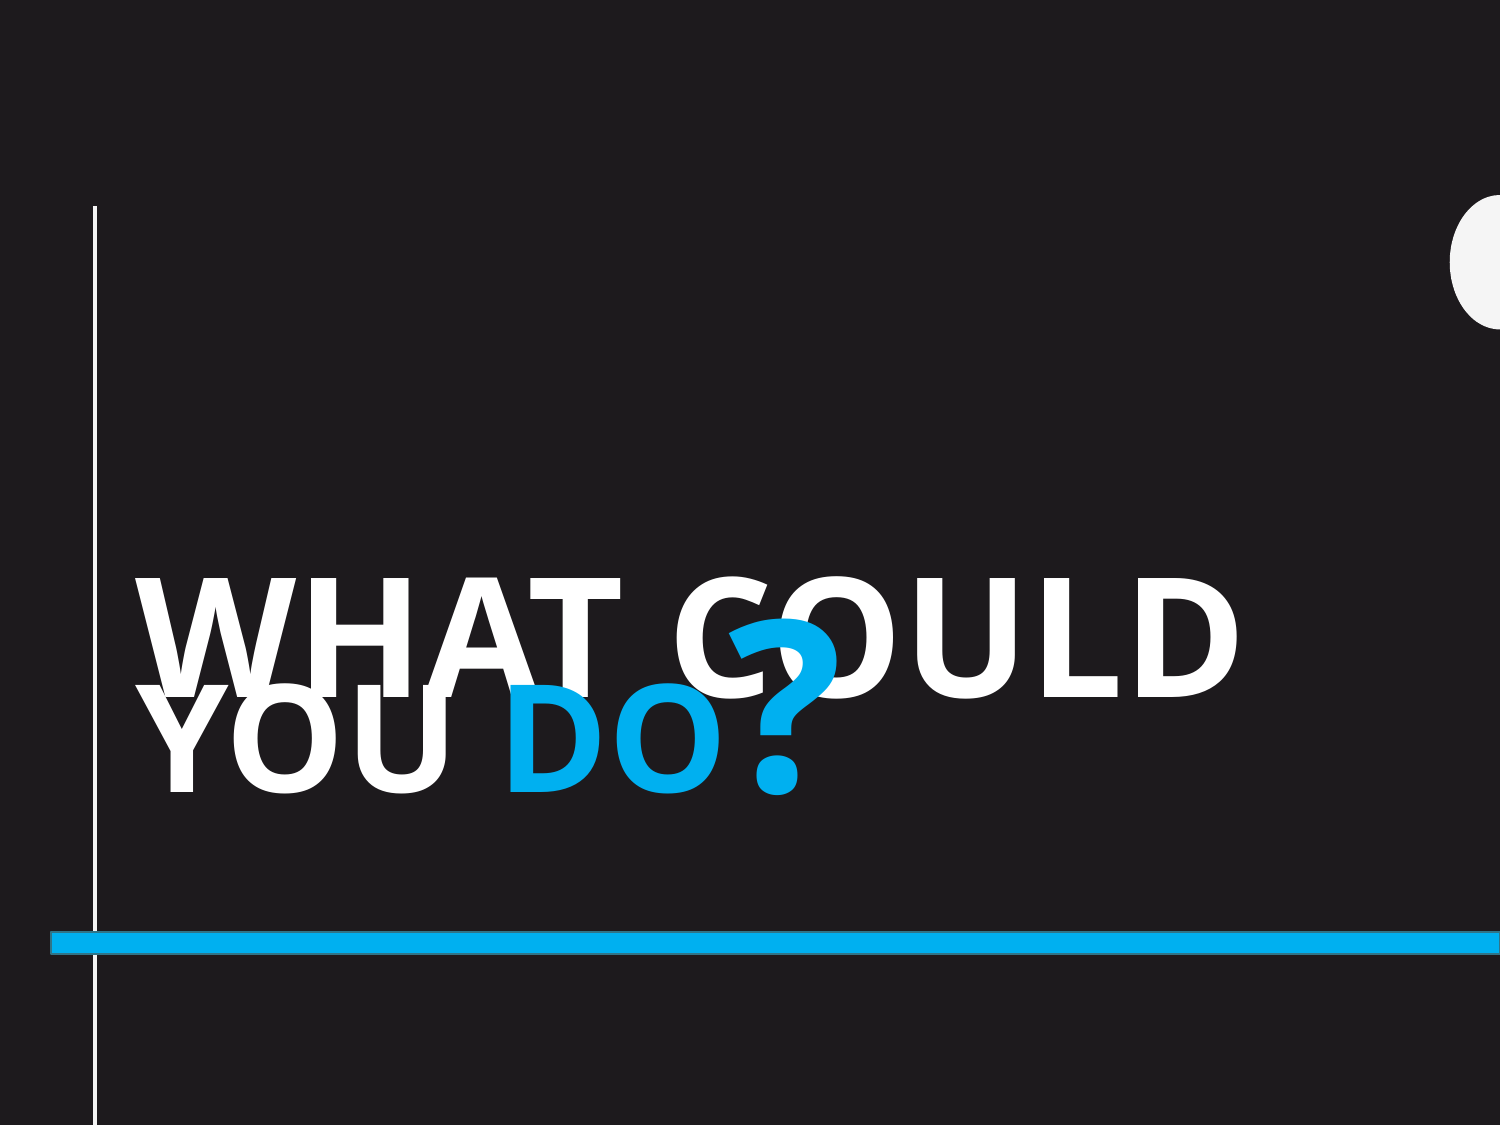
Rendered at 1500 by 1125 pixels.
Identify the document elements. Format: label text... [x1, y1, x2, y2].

title What could you do? [120, 612, 1500, 1063]
text_box [50, 931, 120, 955]
